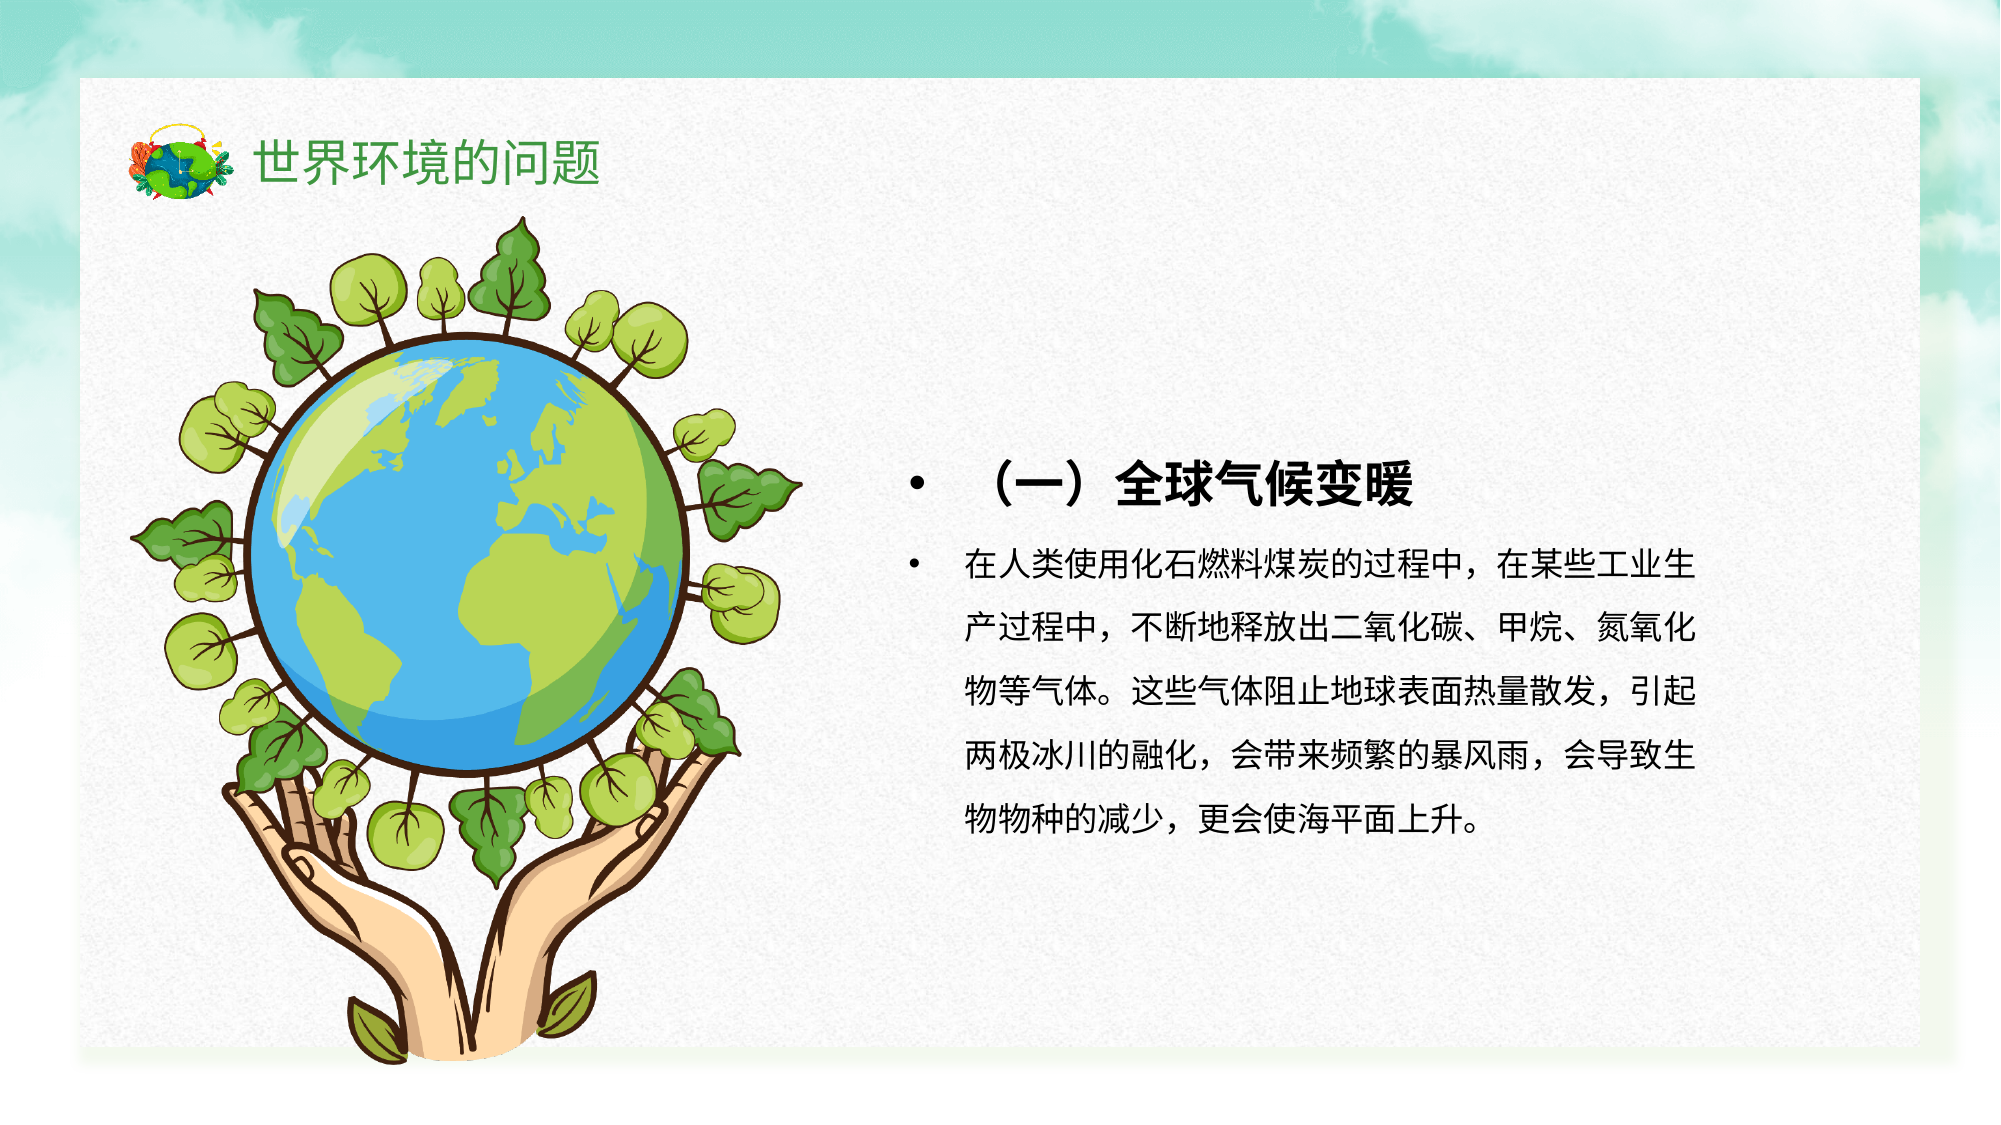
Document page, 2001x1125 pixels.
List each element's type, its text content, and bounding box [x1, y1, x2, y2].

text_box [123, 104, 857, 172]
text_box （一）全球气候变暖 在人类使用化石燃料煤炭的过程中，在某些工业生产过程中，不断地释放出二氧化碳、甲烷、氮氧化物等气体。这些气体阻止地球表面热量散发，引起两极冰川的融化，会带来频繁的暴风雨，会导致生物物种的减少，更会使海平面上升。 [938, 408, 1742, 895]
picture [0, 0, 2000, 1125]
